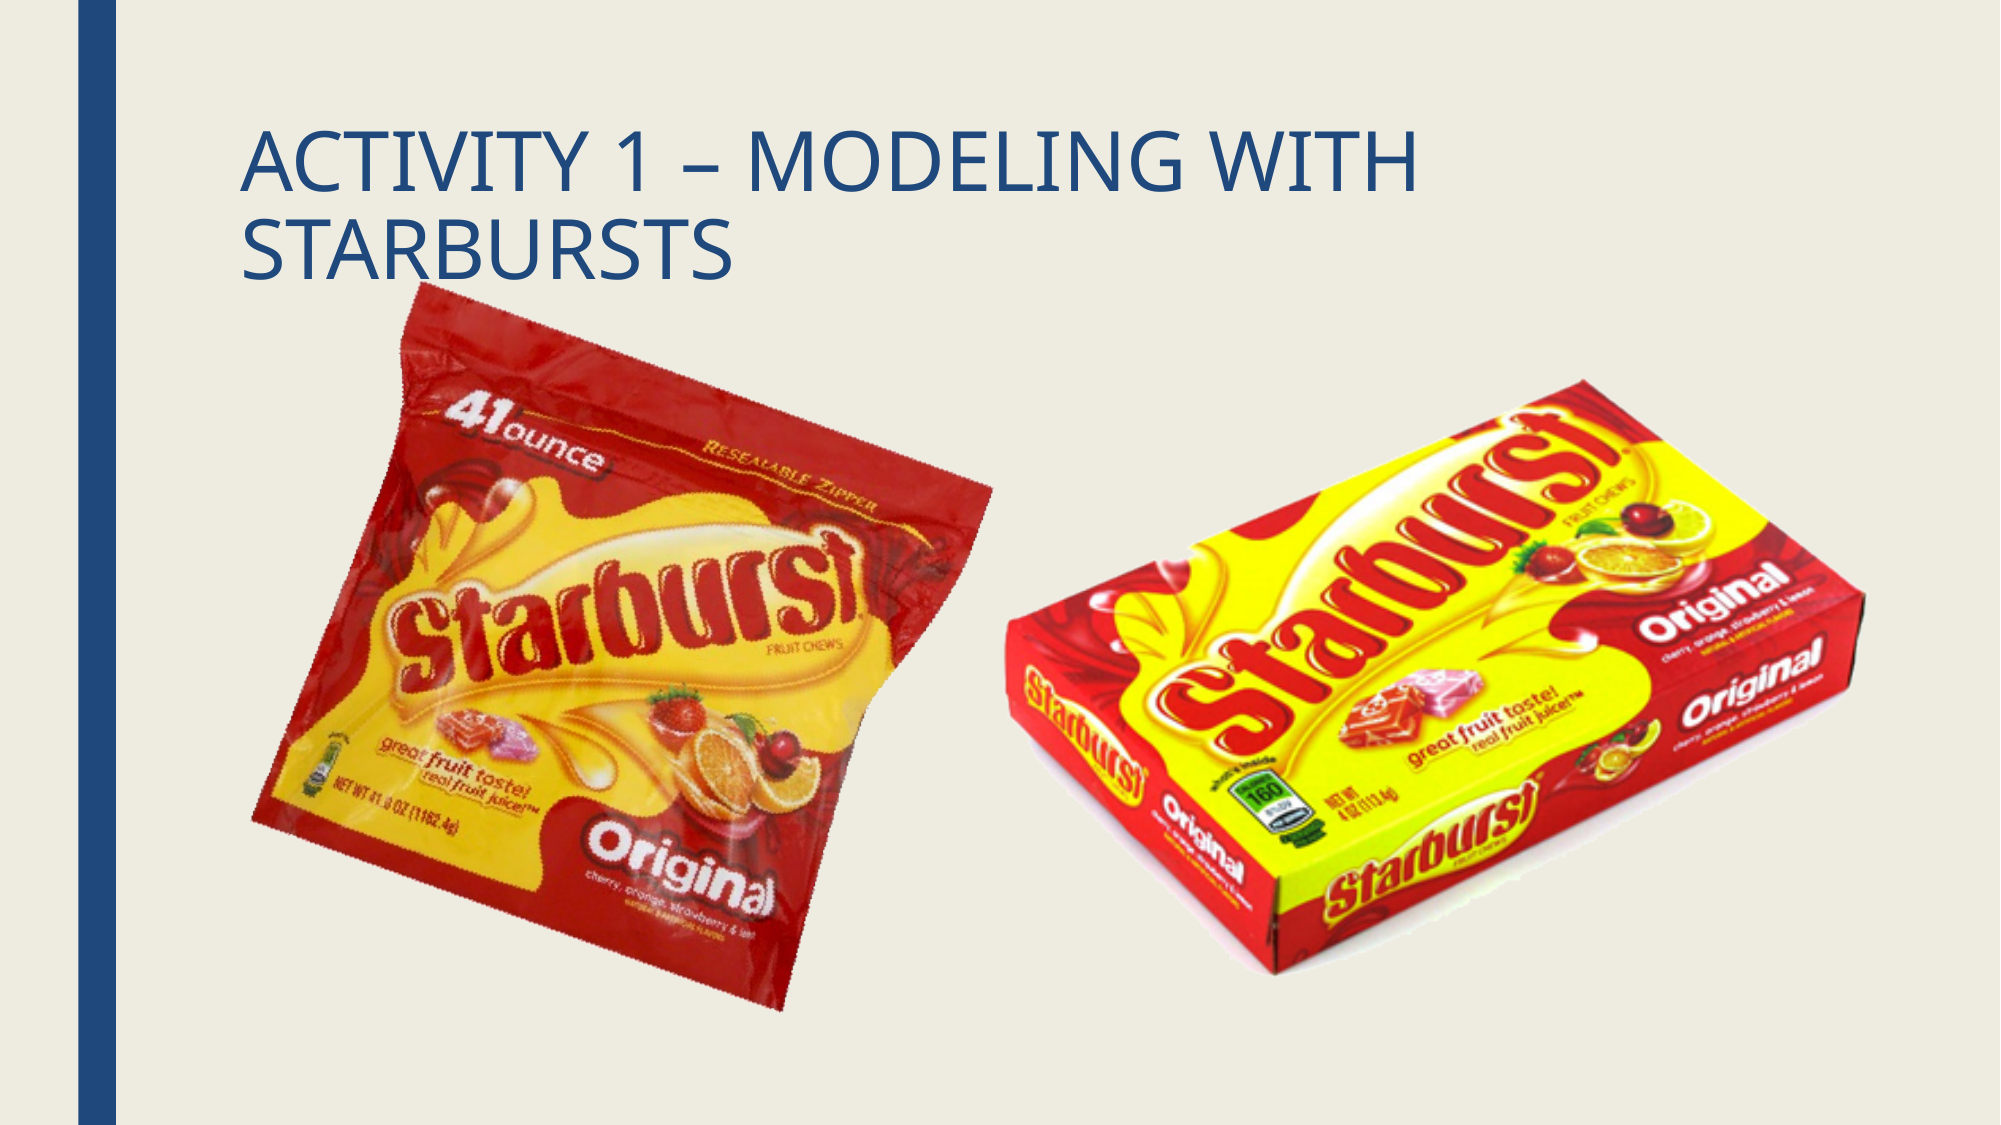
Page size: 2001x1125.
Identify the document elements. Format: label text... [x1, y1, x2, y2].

title ACTIVITY 1 – MODELING WITH STARBURSTS [225, 112, 1800, 357]
picture [196, 236, 1896, 1066]
